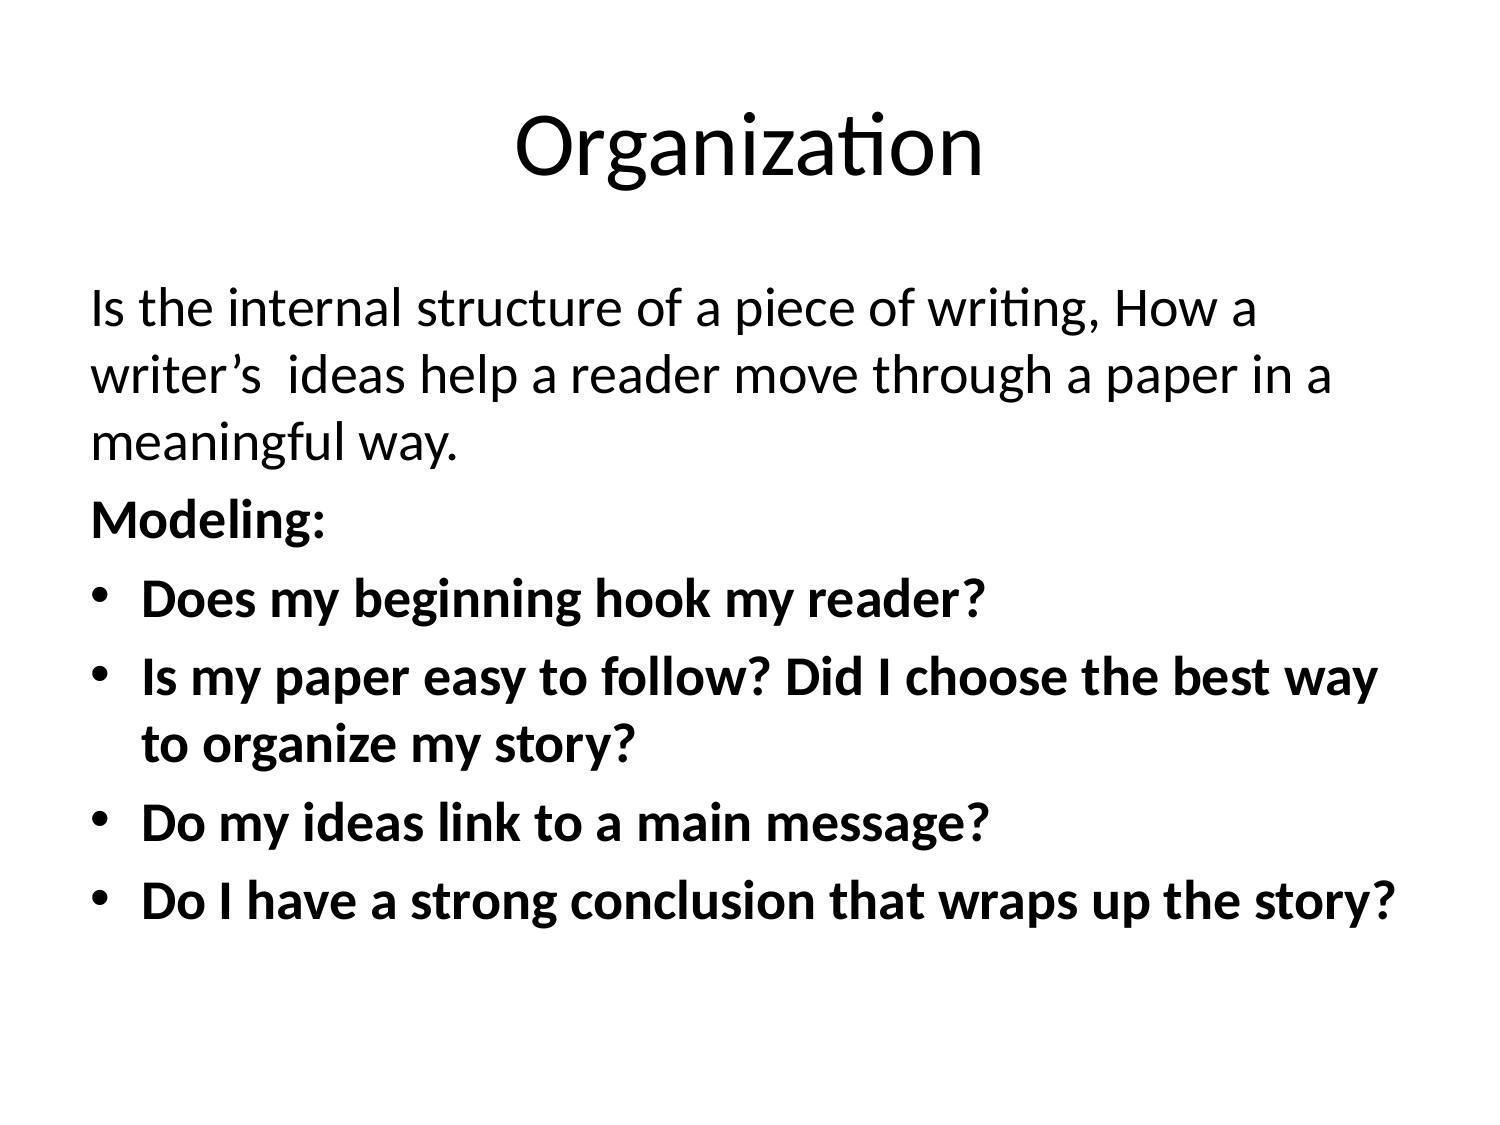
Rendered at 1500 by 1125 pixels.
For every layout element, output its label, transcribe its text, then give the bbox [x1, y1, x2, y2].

list Is the internal structure of a piece of writing, How a writer’s ideas help a reader move through a paper in a meaningful way. Modeling: Does my beginning hook my reader? Is my paper easy to follow? Did I choose the best way to organize my story? Do my ideas link to a main message? Do I have a strong conclusion that wraps up the story? [75, 262, 1425, 1005]
title Organization [75, 45, 1425, 233]
